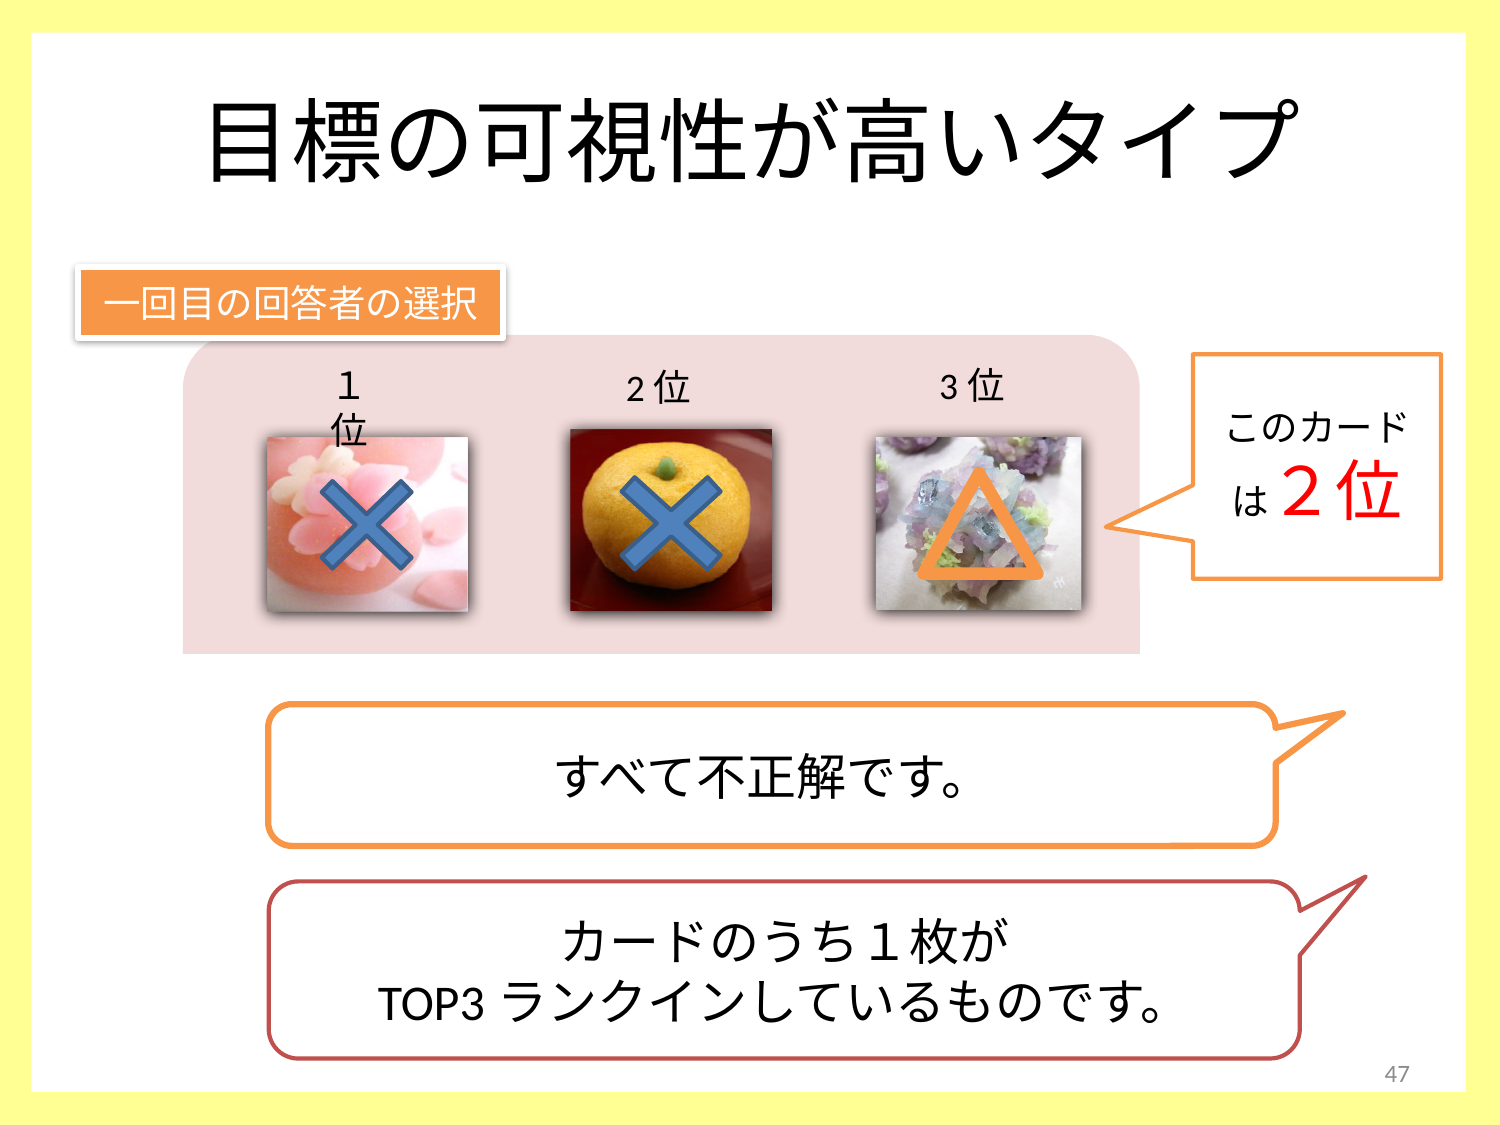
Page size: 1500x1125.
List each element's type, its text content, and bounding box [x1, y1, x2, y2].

text_box カードのうち１枚が TOP3ランクインしているものです。 [266, 874, 1368, 1061]
text_box このカードは２位 [1103, 352, 1444, 581]
text_box 3位 [924, 354, 1025, 415]
slide_number 47 [1074, 1042, 1425, 1103]
text_box [875, 437, 1082, 610]
text_box １位 [315, 354, 416, 436]
text_box [0, 0, 1500, 1125]
text_box すべて不正解です。 [266, 702, 1345, 849]
text_box 一回目の回答者の選択 [75, 264, 506, 341]
text_box [570, 429, 772, 611]
text_box 2位 [611, 356, 712, 417]
text_box [921, 471, 1040, 576]
title 目標の可視性が高いタイプ [75, 45, 1425, 233]
text_box [180, 332, 1142, 656]
text_box [619, 475, 723, 572]
text_box [0, 35, 1464, 1125]
picture [267, 437, 468, 612]
